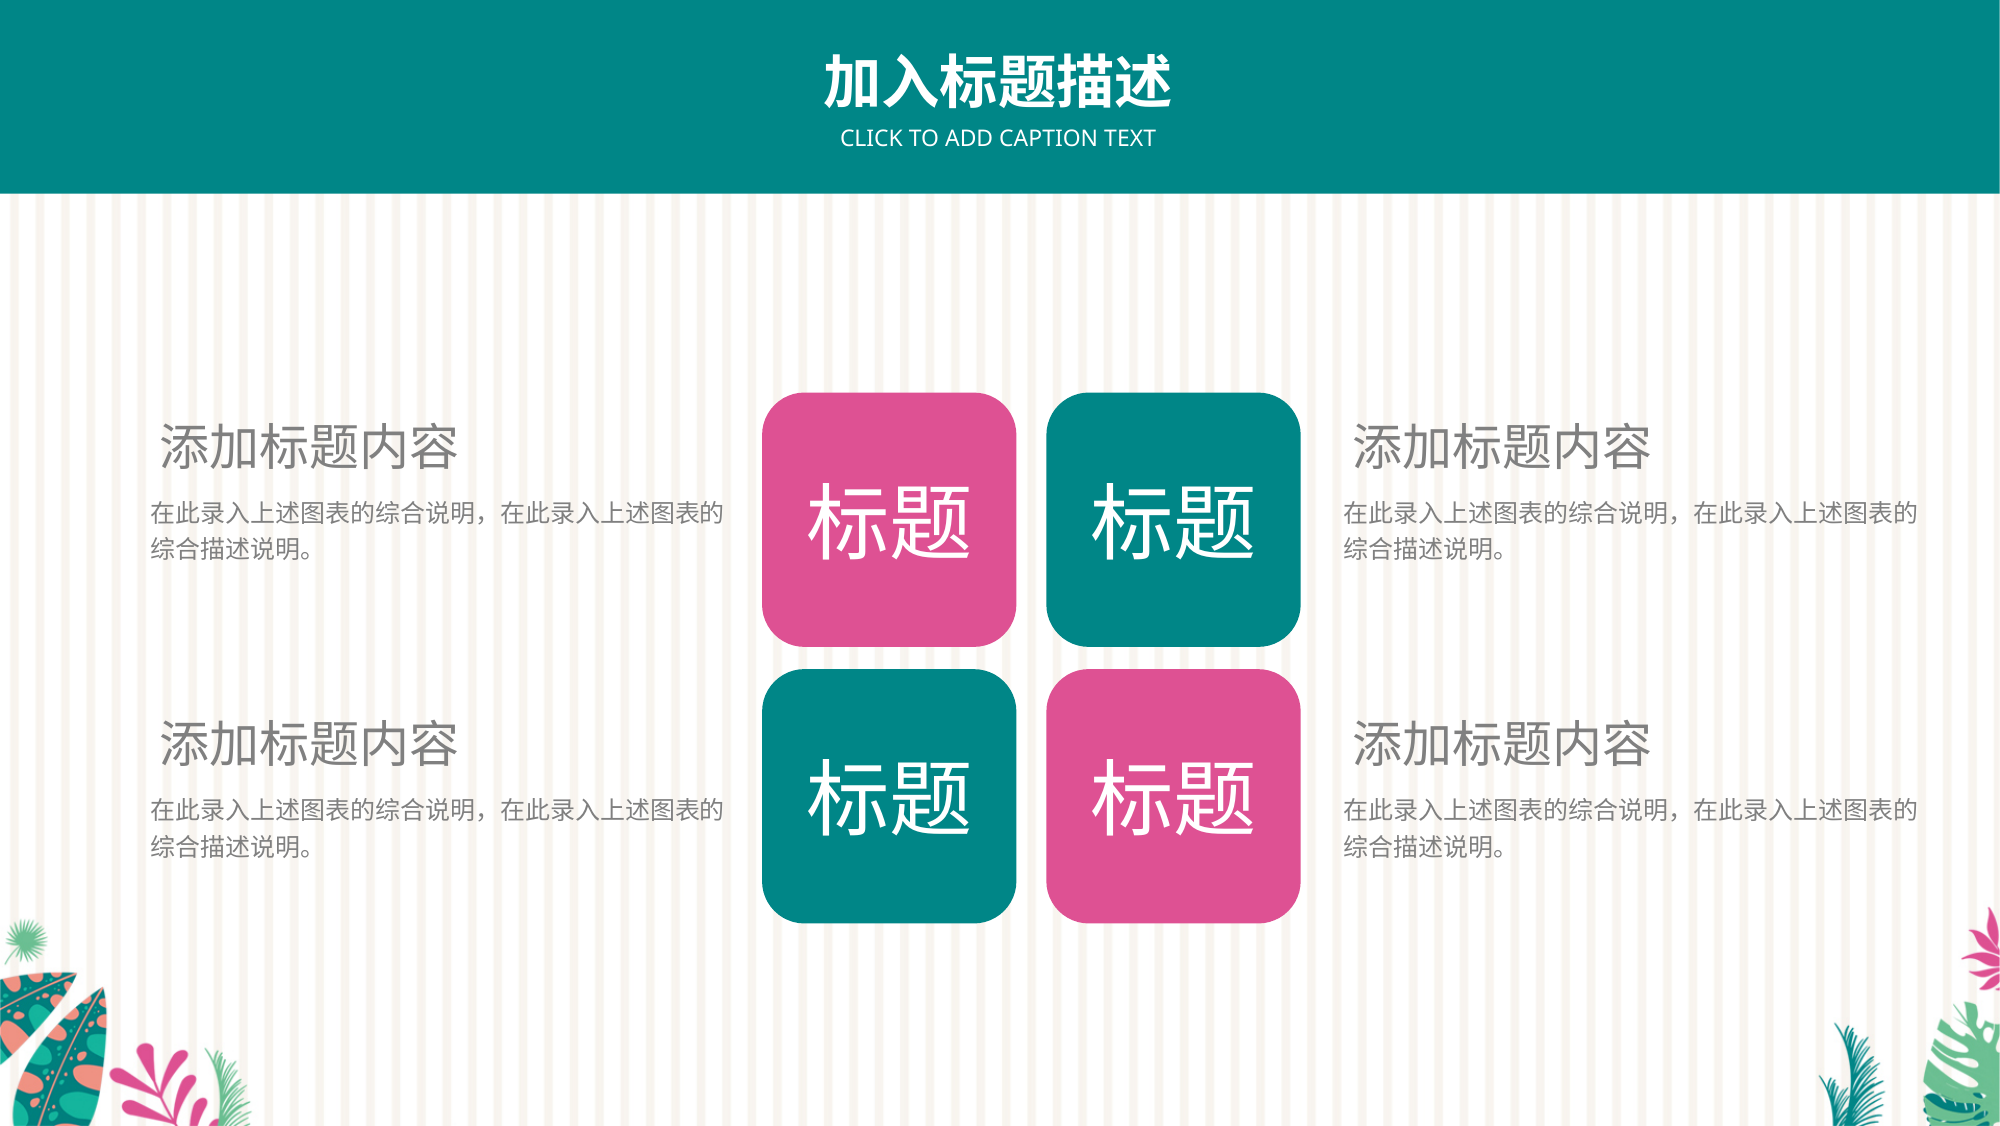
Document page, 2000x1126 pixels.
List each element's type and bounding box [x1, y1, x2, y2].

text_box [0, 0, 2000, 194]
text_box [130, 392, 1941, 924]
picture [0, 194, 2000, 1126]
